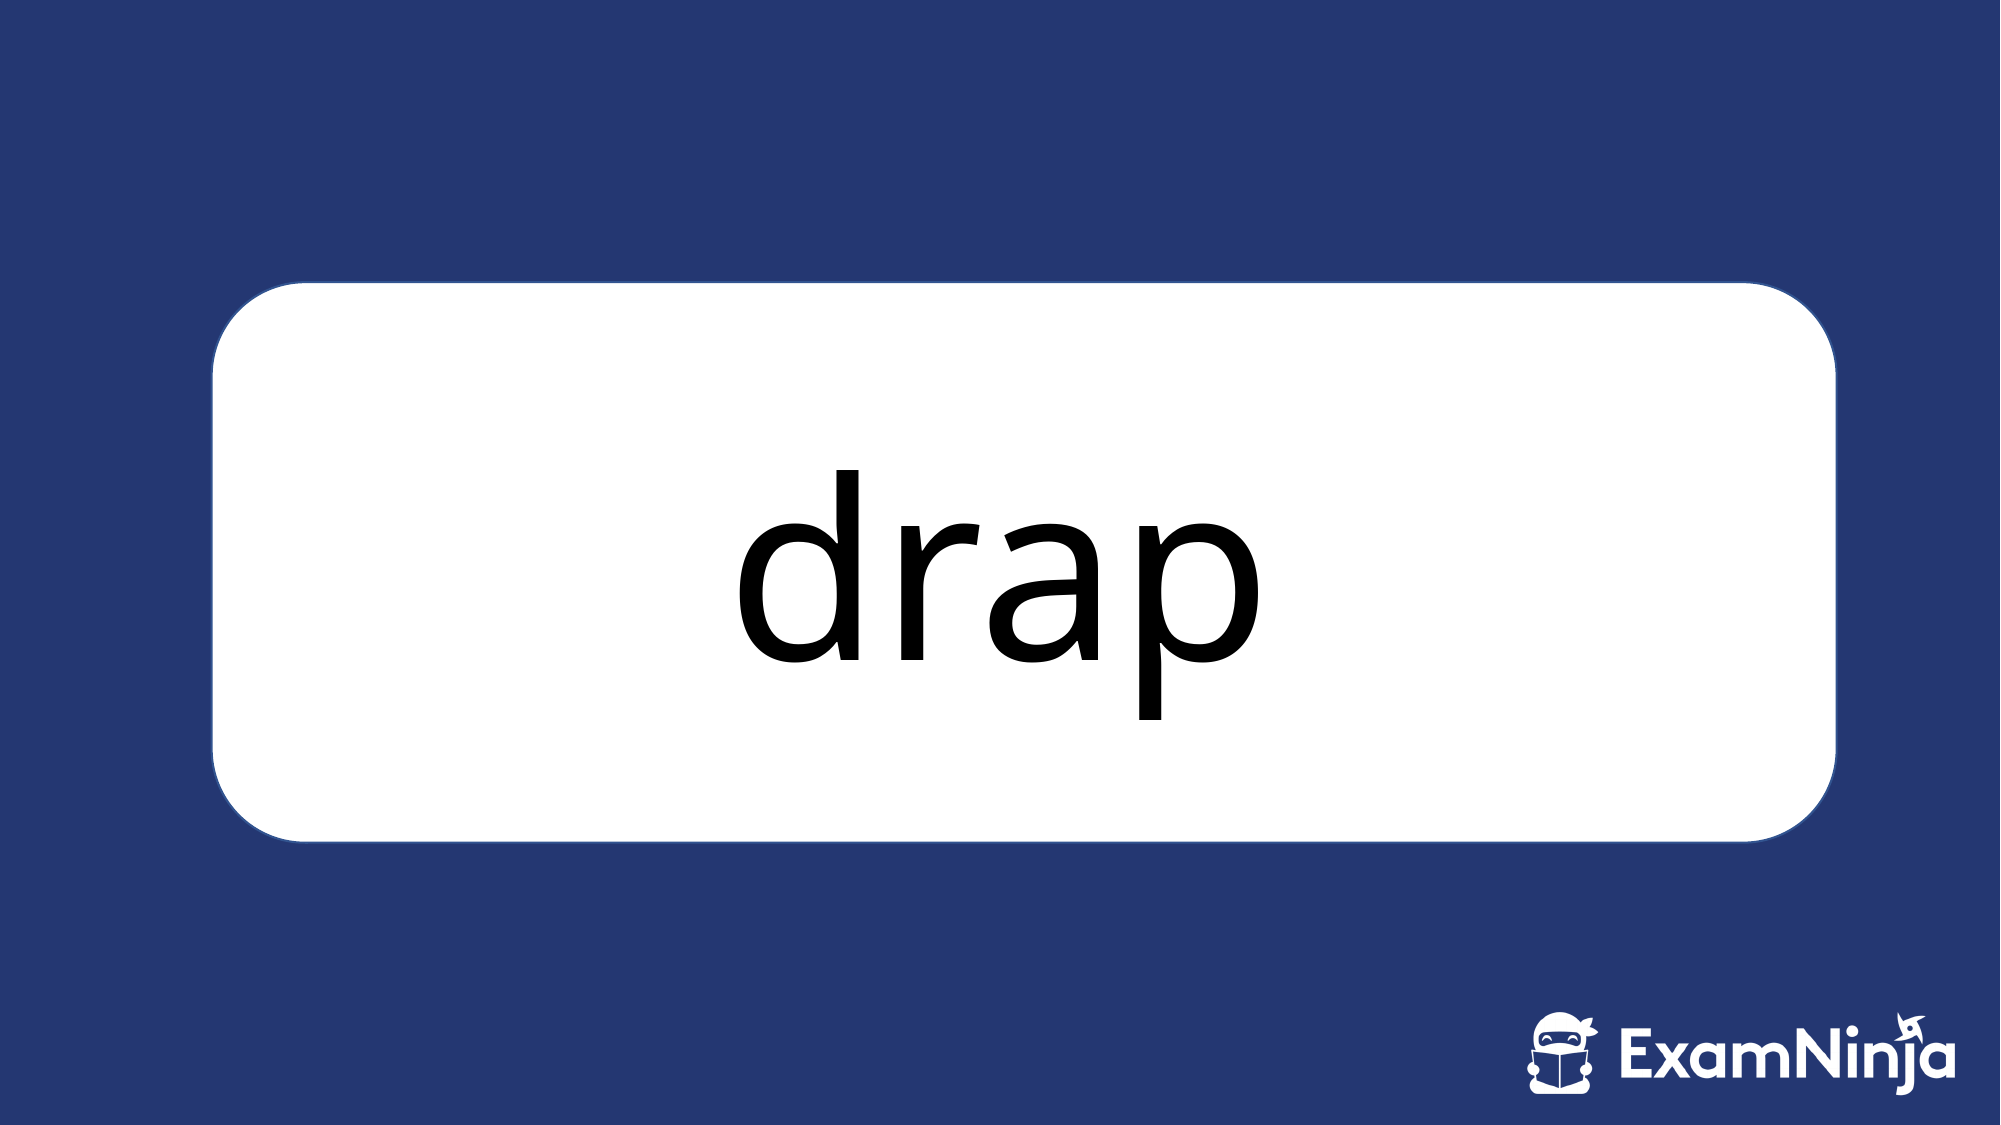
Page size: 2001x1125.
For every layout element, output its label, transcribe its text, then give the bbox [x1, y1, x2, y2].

text_box drap [143, 403, 1857, 719]
text_box [210, 719, 1838, 844]
picture [1501, 1003, 1979, 1102]
text_box [210, 281, 1838, 403]
